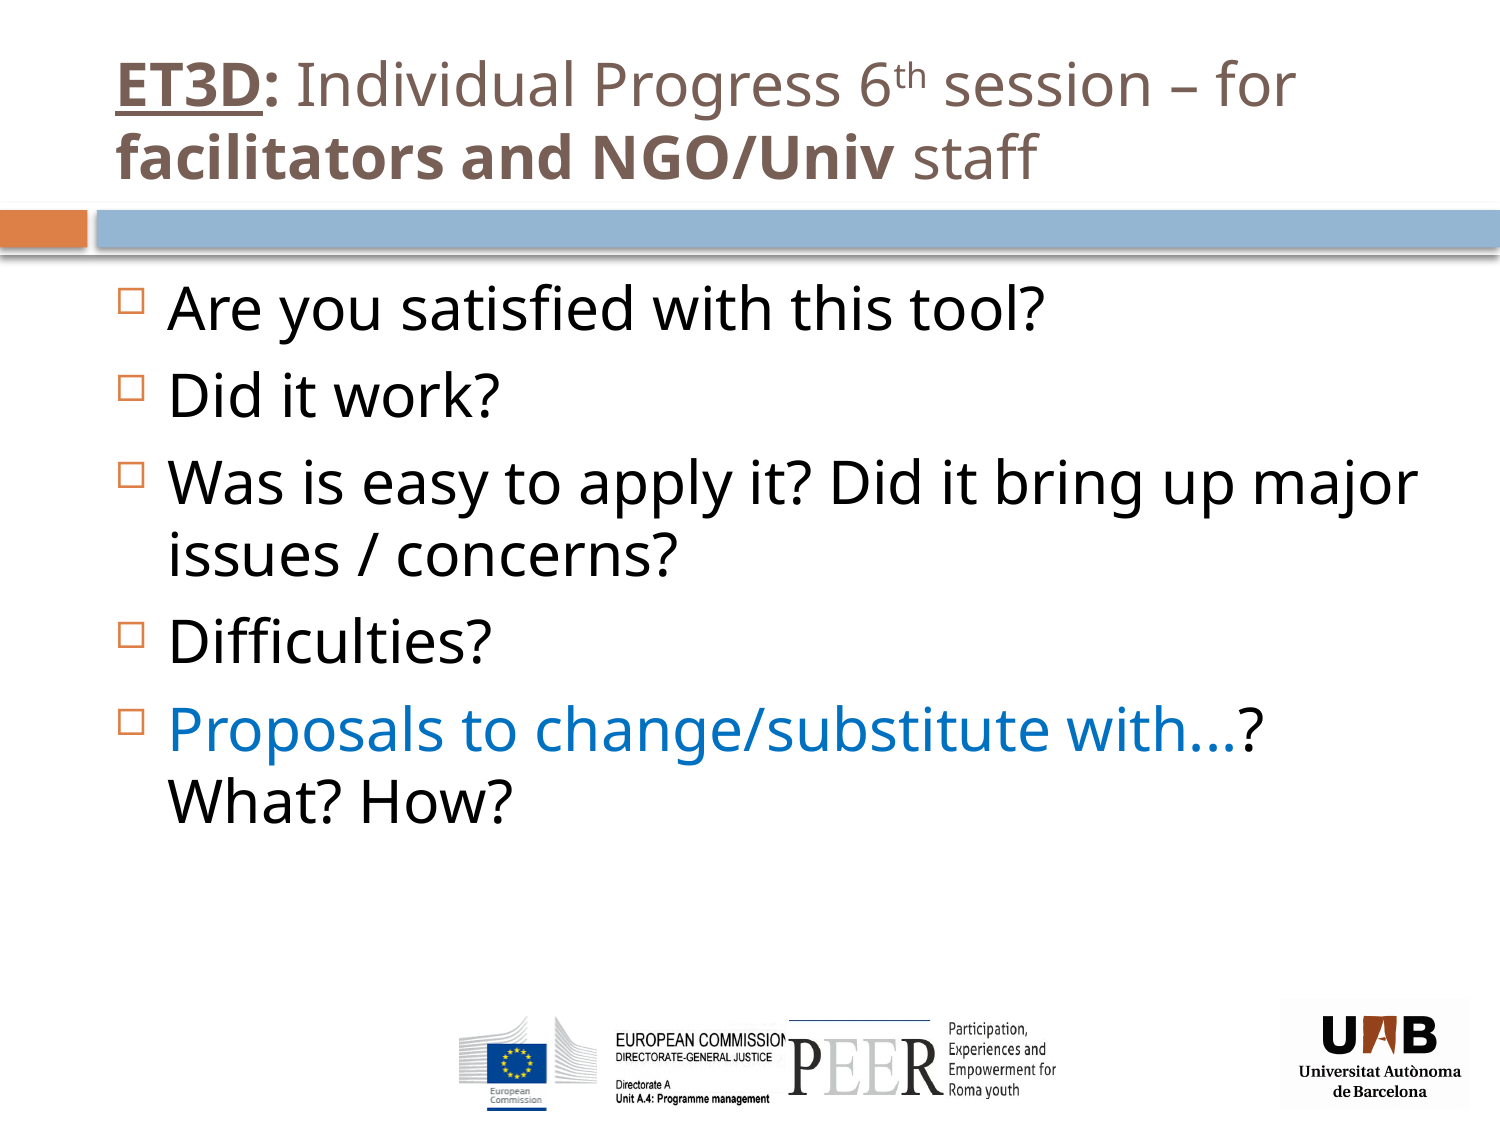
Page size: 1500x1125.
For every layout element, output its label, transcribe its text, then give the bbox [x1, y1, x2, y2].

picture [459, 1016, 597, 1111]
picture [1279, 999, 1471, 1109]
list Are you satisfied with this tool? Did it work? Was is easy to apply it? Did it bring up major issues / concerns? Difficulties? Proposals to change/substitute with...? What? How? [100, 262, 1438, 1000]
picture [785, 1020, 1057, 1099]
title ET3D: Individual Progress 6th session – for facilitators and NGO/Univ staff [100, 37, 1438, 200]
